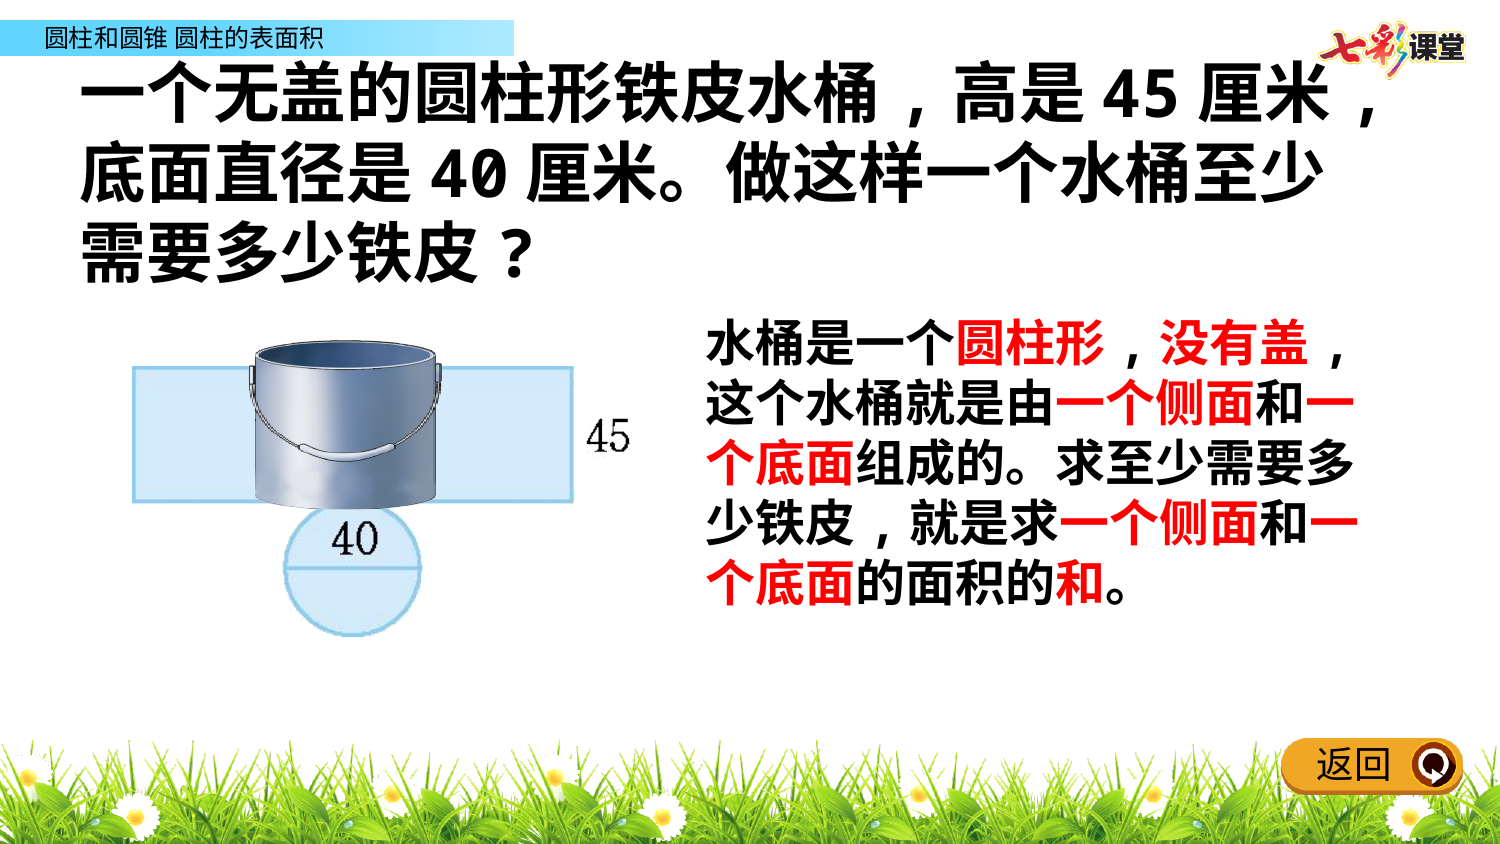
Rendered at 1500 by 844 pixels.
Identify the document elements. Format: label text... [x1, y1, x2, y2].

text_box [1281, 733, 1464, 795]
picture [0, 740, 1500, 844]
picture [1316, 20, 1468, 80]
text_box 一个无盖的圆柱形铁皮水桶,高是45厘米,底面直径是40厘米。做这样一个水桶至少需要多少铁皮? [64, 43, 1408, 299]
picture [132, 338, 633, 637]
text_box 水桶是一个圆柱形,没有盖,这个水桶就是由一个侧面和一个底面组成的。求至少需要多少铁皮,就是求一个侧面和一个底面的面积的和。 [690, 304, 1404, 620]
